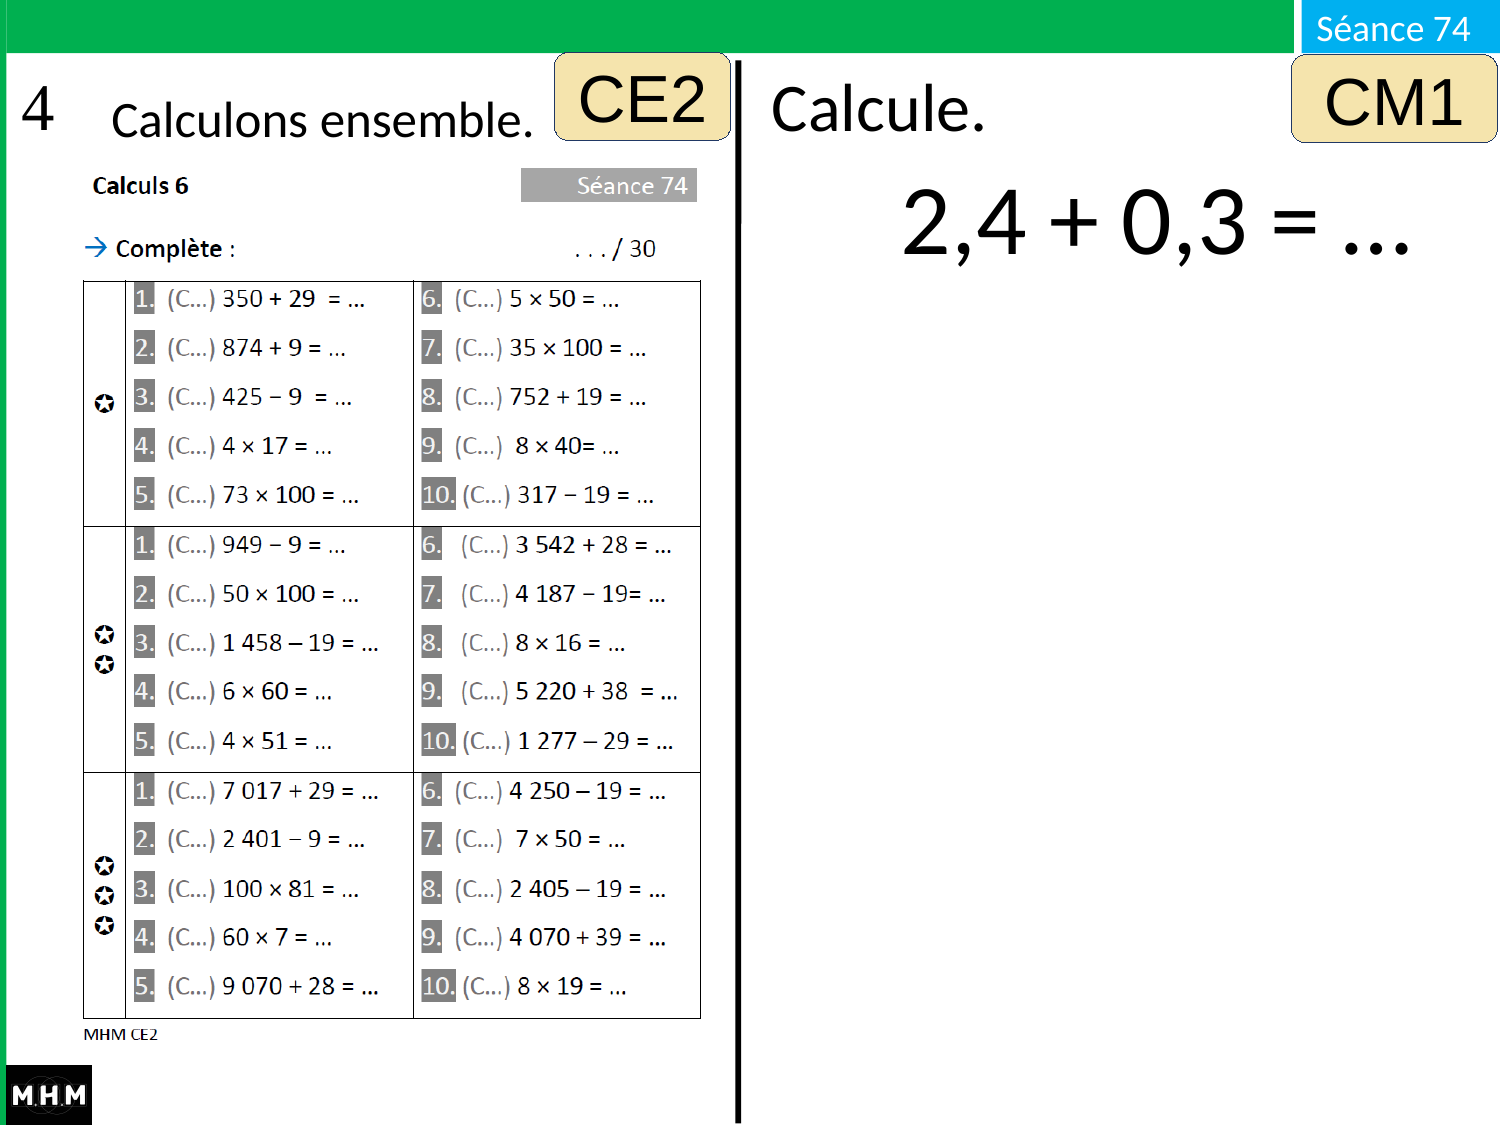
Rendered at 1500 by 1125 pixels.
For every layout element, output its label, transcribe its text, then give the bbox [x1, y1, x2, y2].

title Calculons ensemble. [96, 60, 567, 163]
picture [69, 164, 703, 1051]
text_box CM1 [1291, 54, 1498, 143]
picture [6, 1065, 92, 1125]
text_box CE2 [554, 52, 731, 141]
text_box 2,4 + 0,3 = … [885, 147, 1500, 283]
text_box Calcule. [756, 65, 1047, 155]
